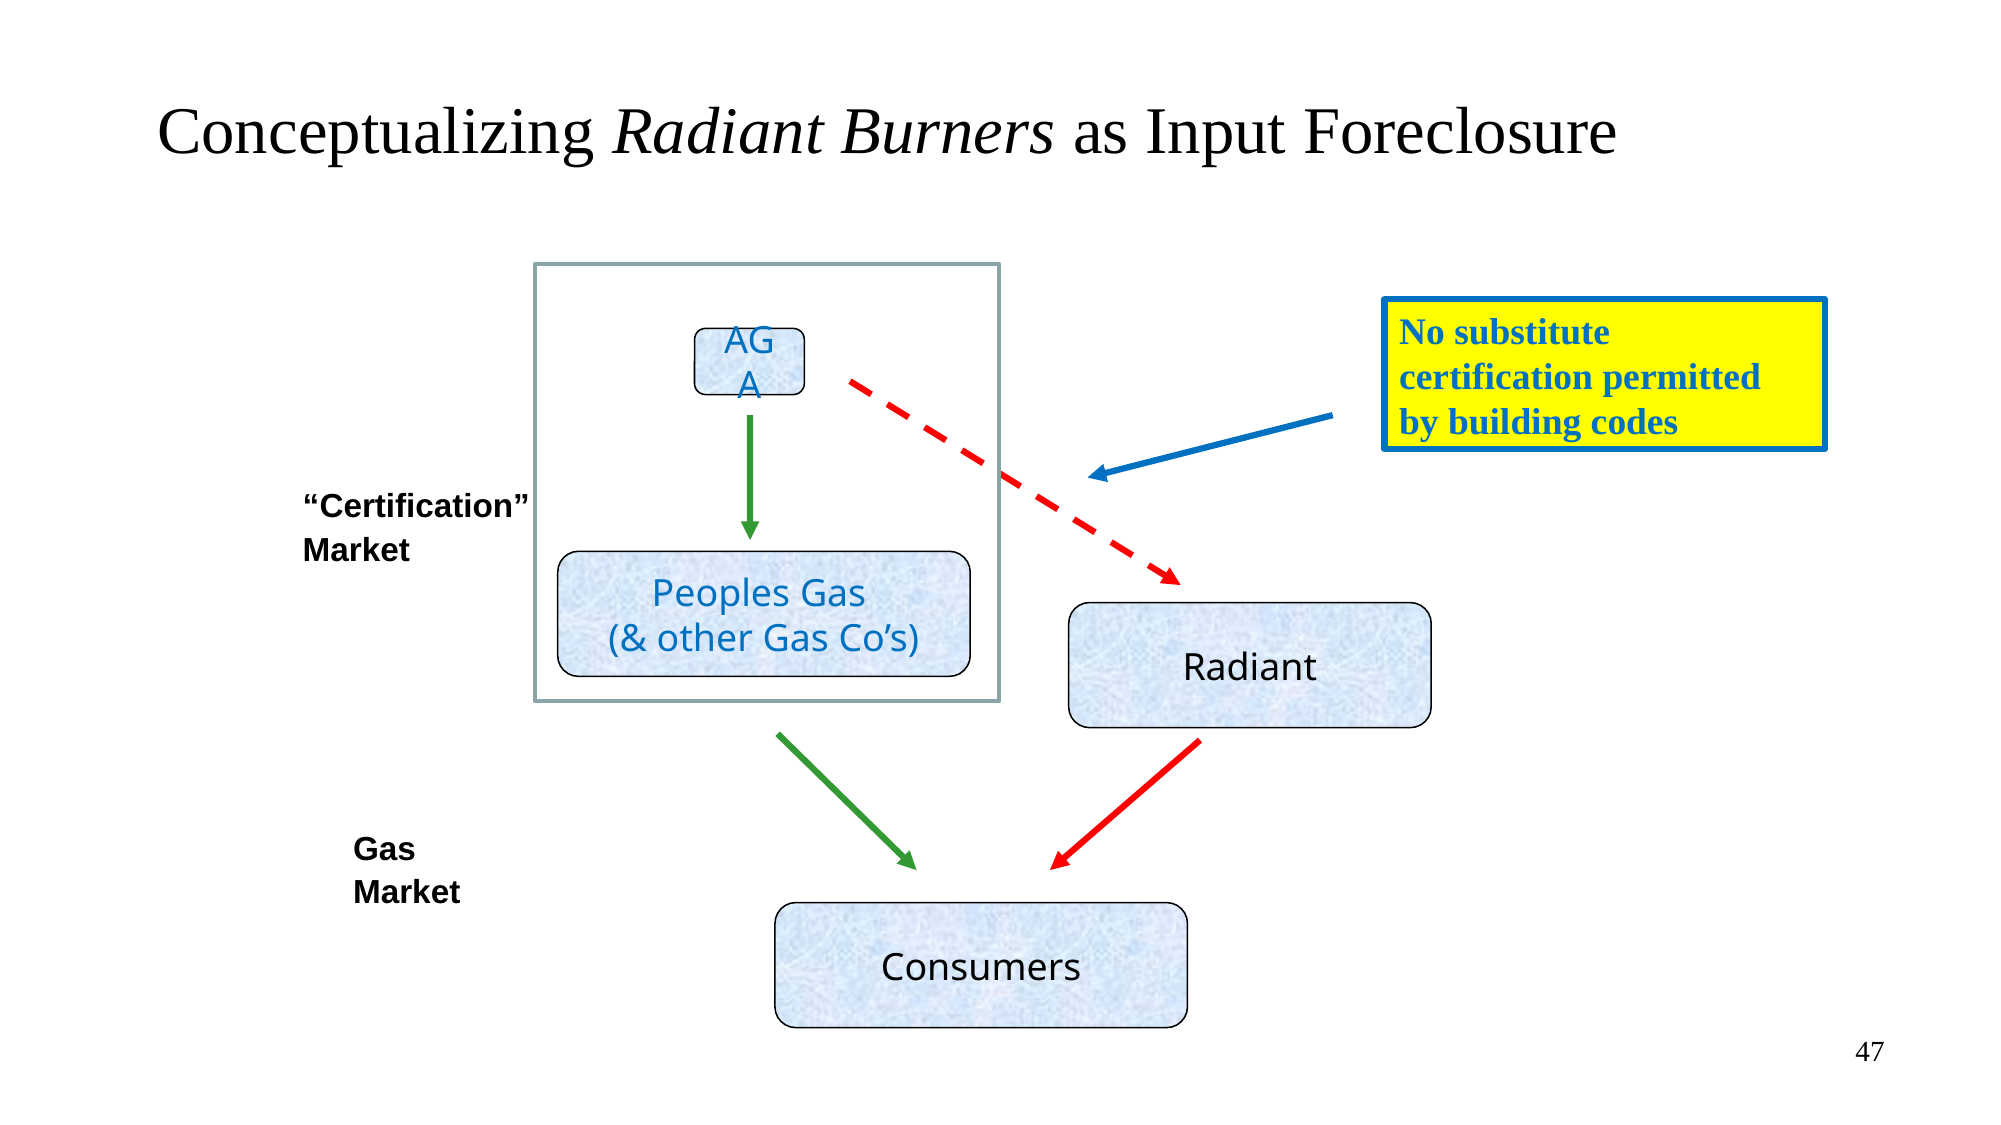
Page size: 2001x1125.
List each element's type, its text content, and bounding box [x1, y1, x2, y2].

text_box [533, 262, 1001, 703]
title Conceptualizing Radiant Burners as Input Foreclosure [75, 37, 1713, 225]
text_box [1087, 414, 1333, 478]
text_box [1162, 573, 1181, 586]
text_box [1050, 739, 1201, 871]
slide_number 47 [1433, 1024, 1901, 1103]
text_box Gas Market [338, 820, 476, 918]
text_box “Certification” Market [287, 477, 533, 575]
text_box Consumers [774, 902, 1188, 1028]
text_box Radiant [1068, 602, 1432, 728]
text_box [777, 733, 917, 871]
text_box No substitute certification permitted by building codes [1384, 299, 1825, 450]
